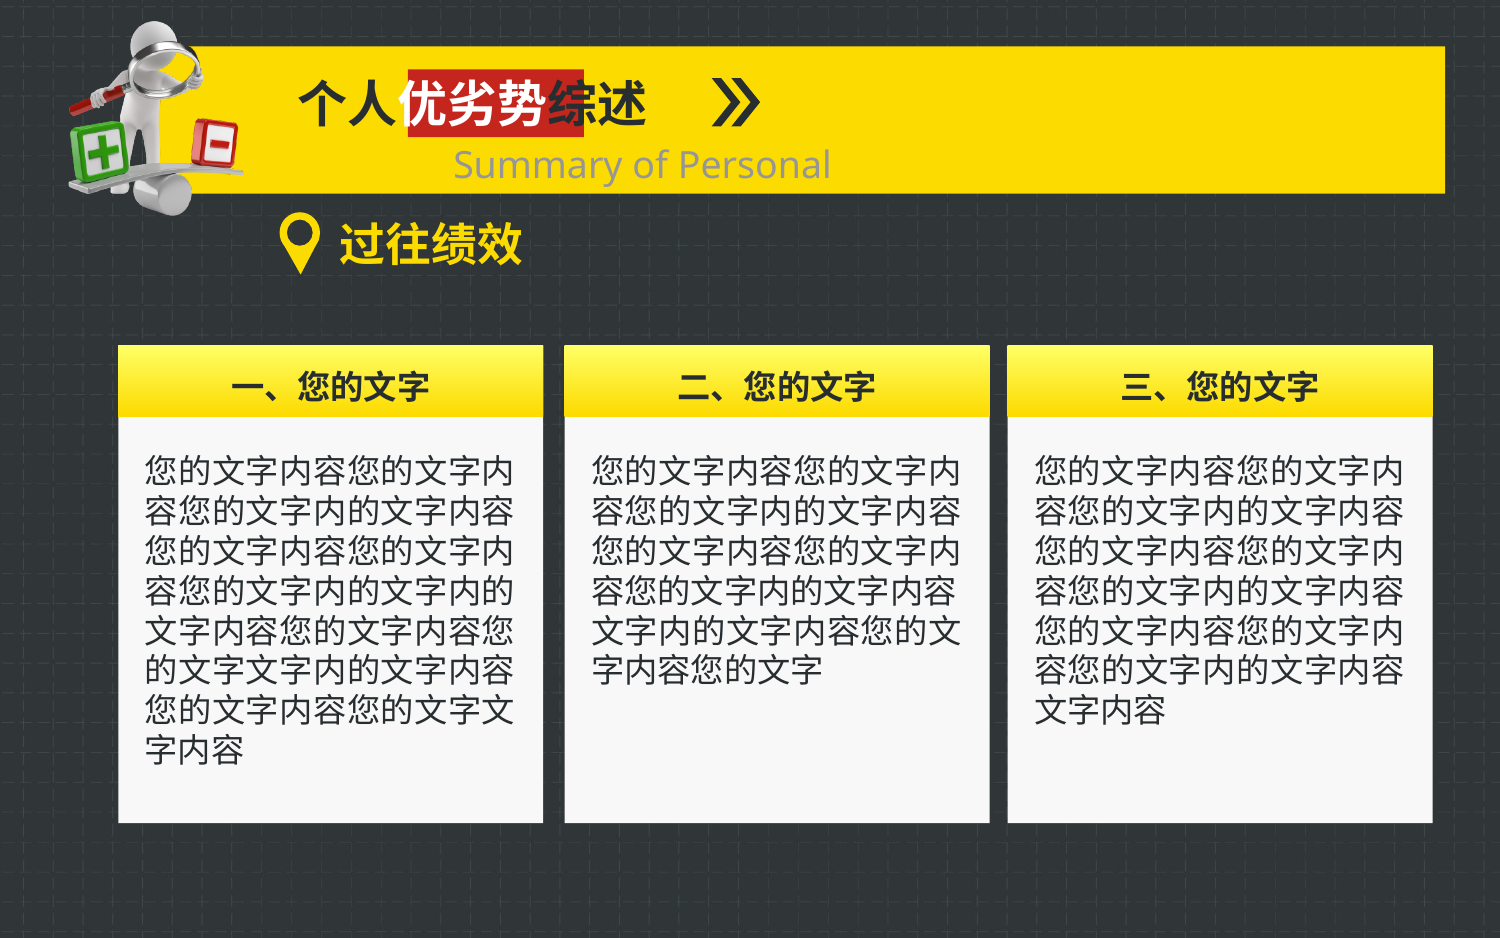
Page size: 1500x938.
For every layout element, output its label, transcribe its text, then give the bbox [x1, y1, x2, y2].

text_box 过往绩效 [325, 208, 538, 279]
picture [0, 0, 1500, 938]
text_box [1007, 344, 1433, 824]
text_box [279, 211, 321, 275]
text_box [117, 344, 544, 824]
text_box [564, 344, 990, 824]
title 个人优劣势综述 [284, 51, 713, 155]
text_box Summary of Personal [438, 133, 914, 194]
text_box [711, 77, 761, 127]
text_box [248, 46, 1446, 194]
